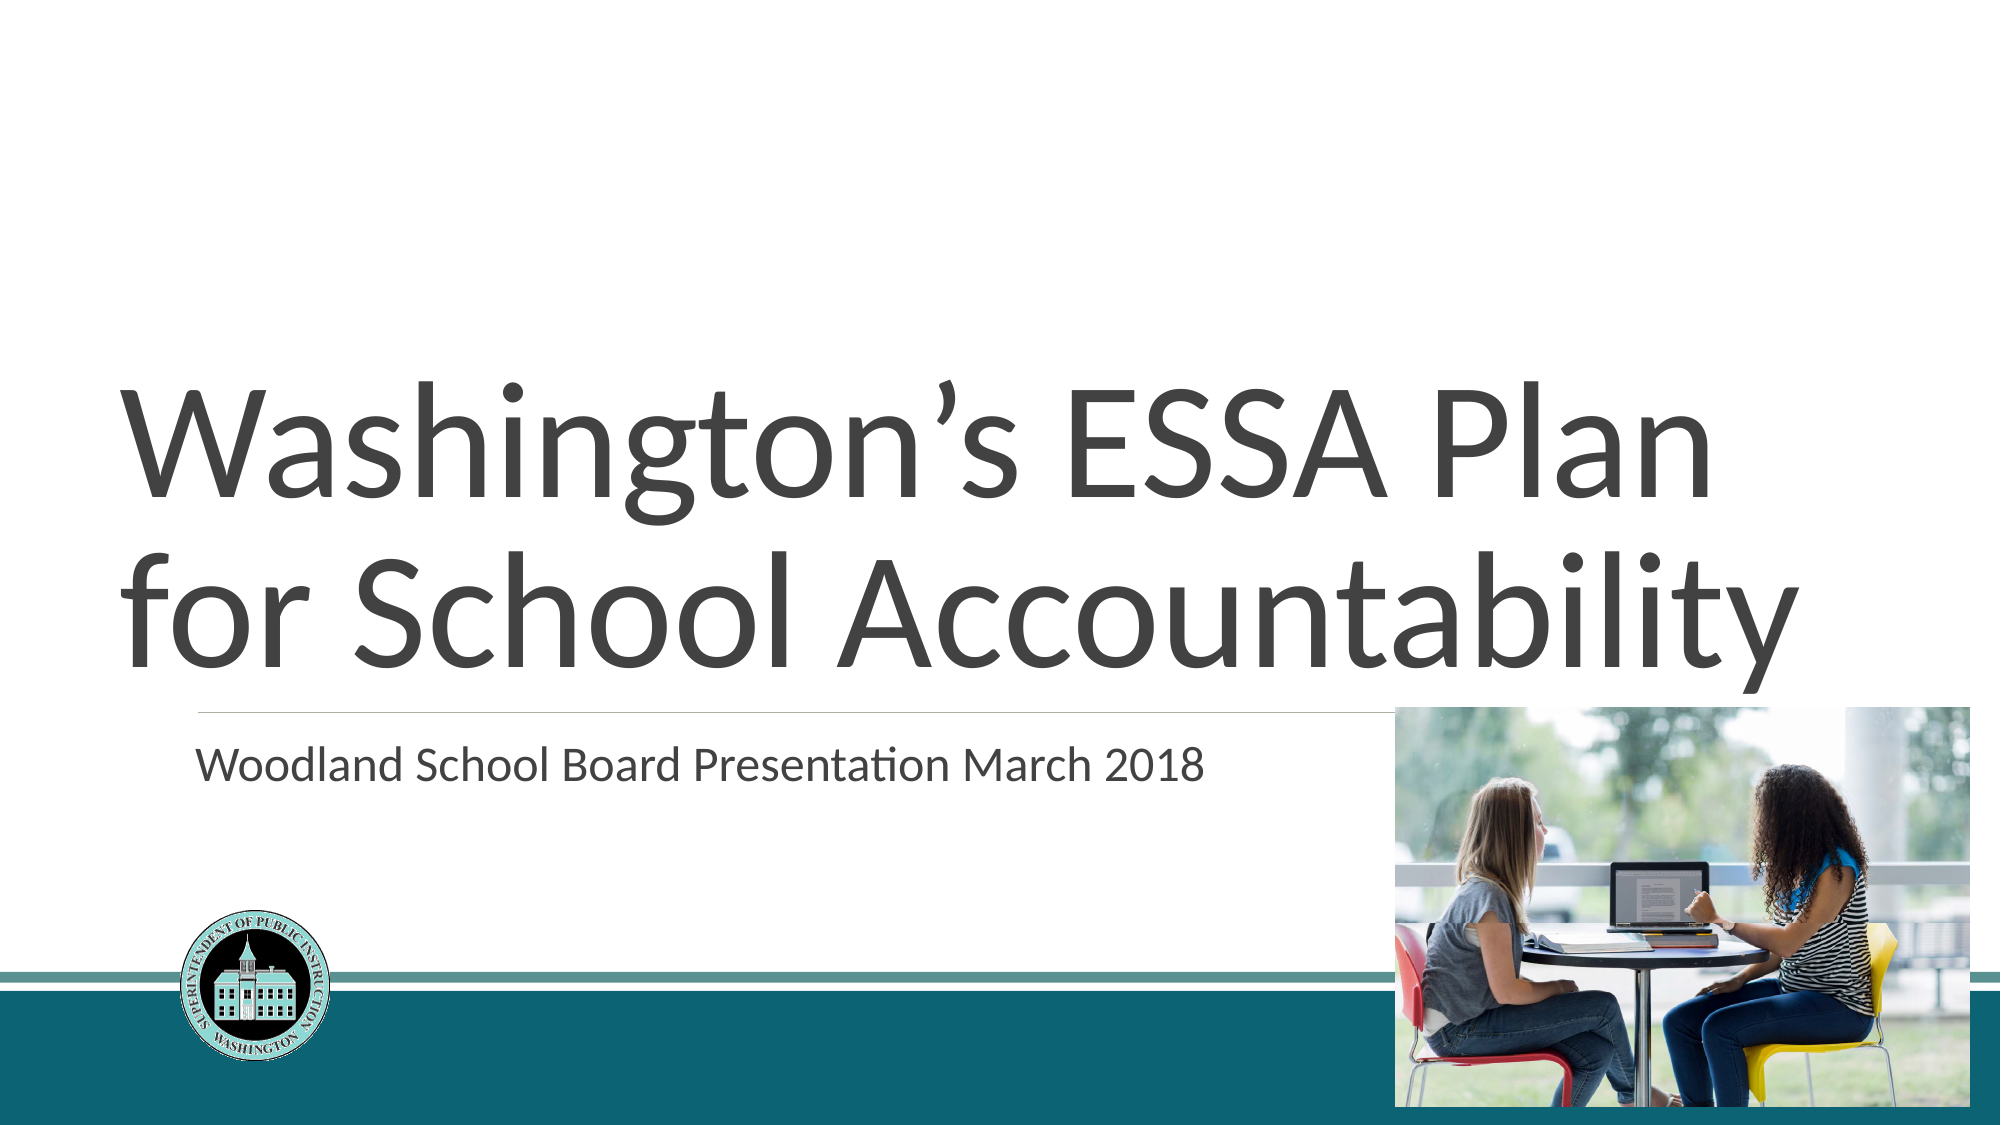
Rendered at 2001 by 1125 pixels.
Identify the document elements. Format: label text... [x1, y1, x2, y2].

picture [180, 910, 330, 1061]
title Washington’s ESSA Plan for School Accountability [104, 136, 1891, 710]
list Woodland School Board Presentation March 2018 [180, 730, 1389, 901]
picture [1394, 707, 1970, 1107]
